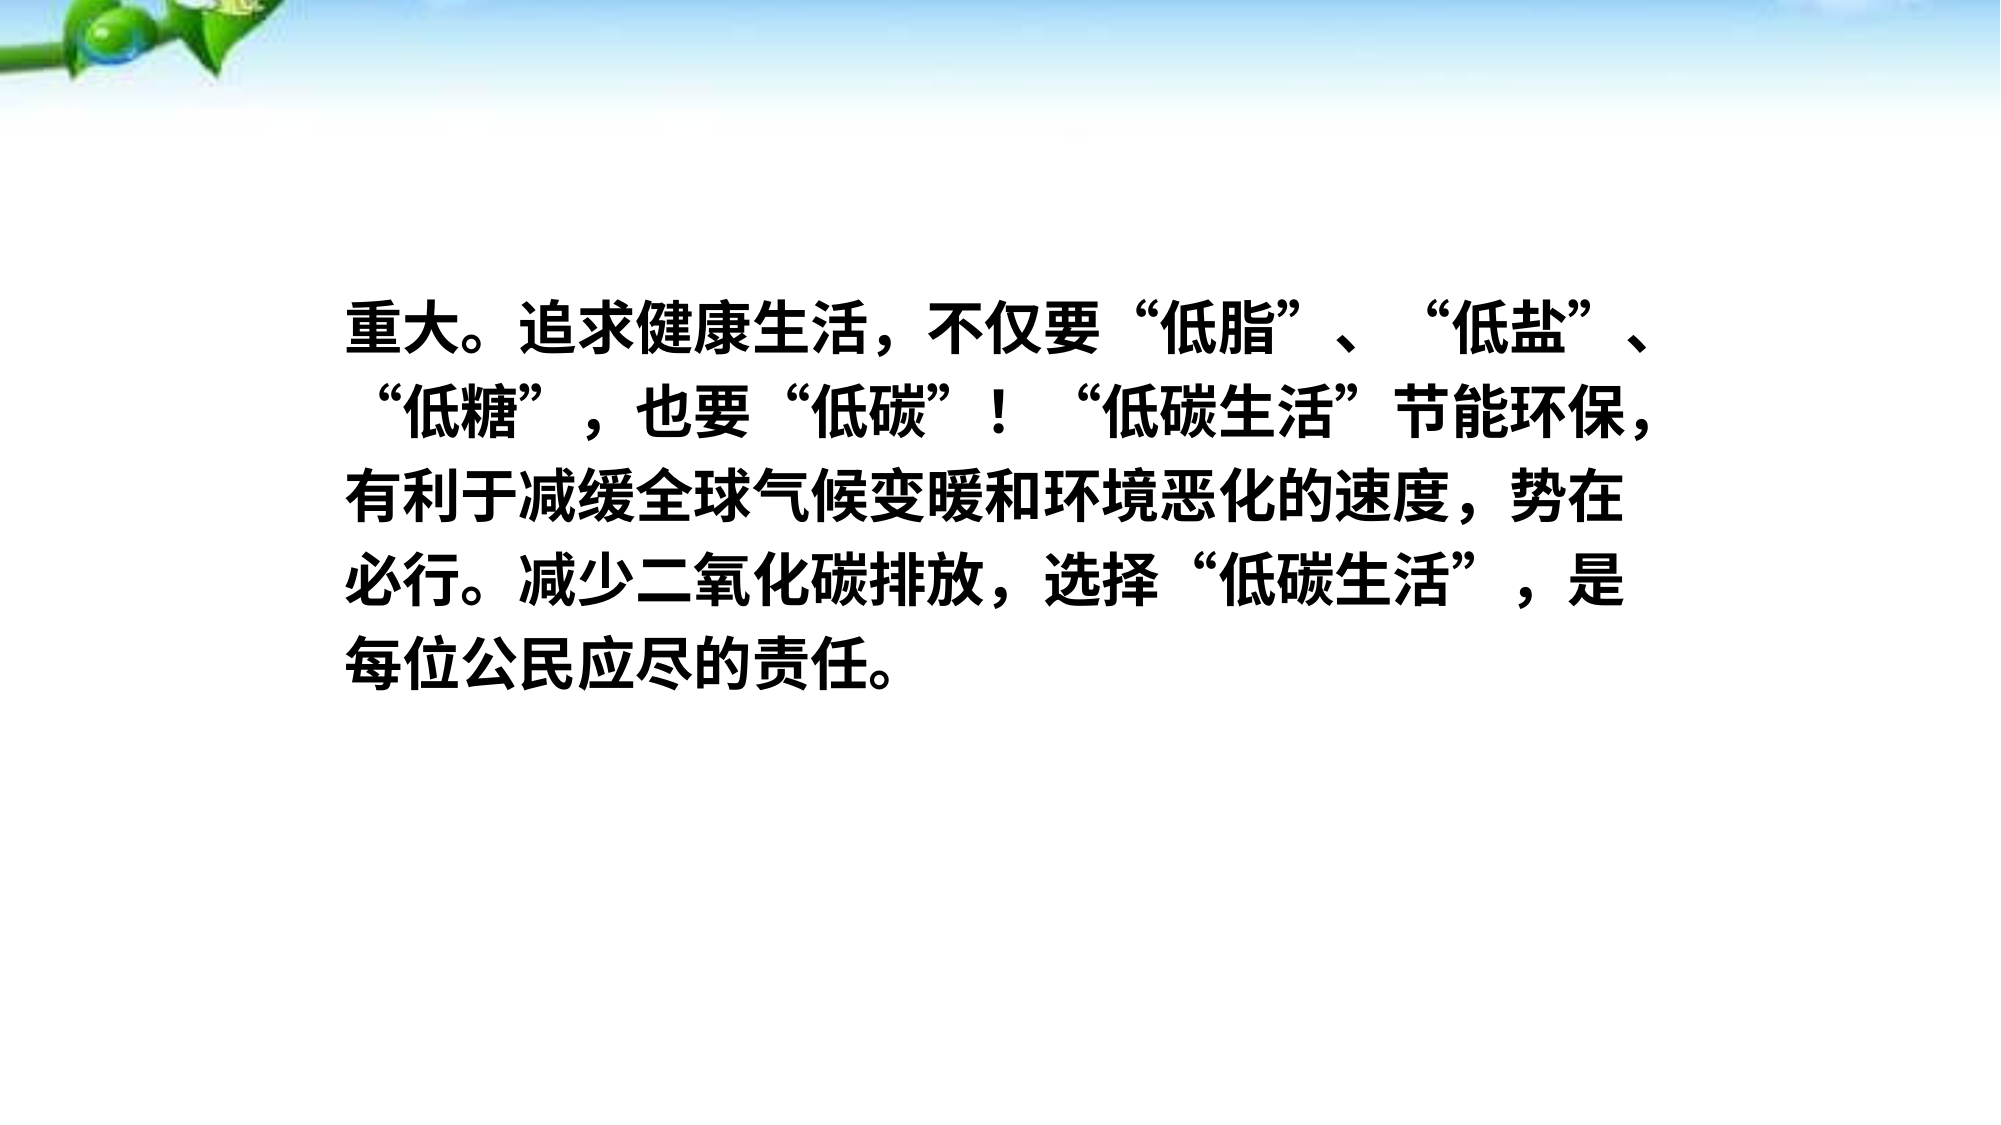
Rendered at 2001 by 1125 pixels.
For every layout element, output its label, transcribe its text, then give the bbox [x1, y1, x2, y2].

picture [0, 0, 2001, 1125]
text_box 重大。追求健康生活，不仅要“低脂”、“低盐”、“低糖”，也要“低碳”！“低碳生活”节能环保，有利于减缓全球气候变暖和环境恶化的速度，势在必行。减少二氧化碳排放，选择“低碳生活”，是每位公民应尽的责任。 [329, 269, 1671, 705]
